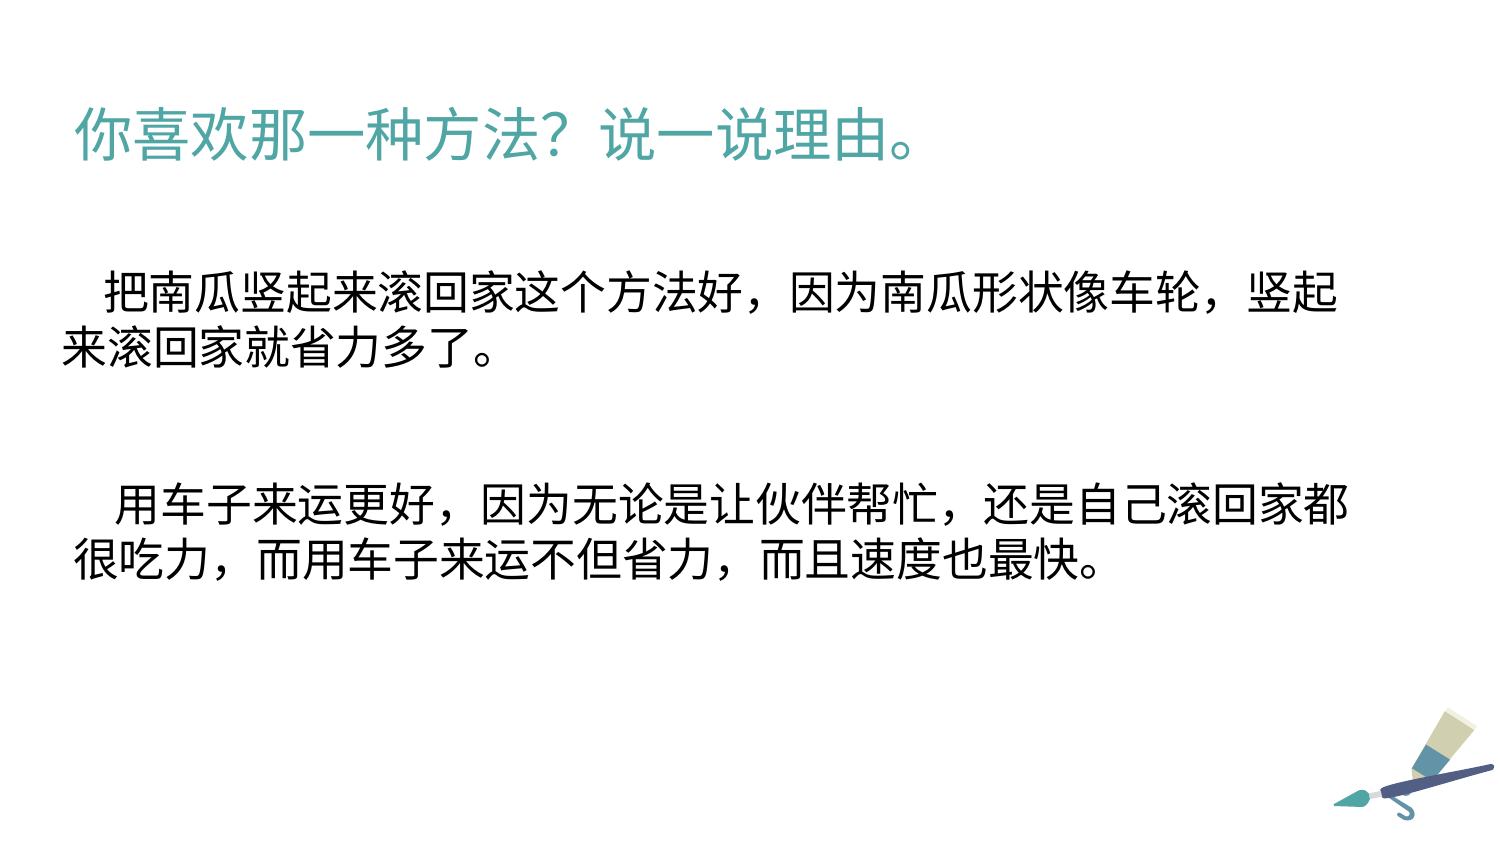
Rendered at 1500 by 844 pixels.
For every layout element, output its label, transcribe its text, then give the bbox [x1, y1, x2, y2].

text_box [1358, 708, 1481, 844]
text_box 你喜欢那一种方法？说一说理由。 [59, 91, 1407, 177]
text_box 用车子来运更好，因为无论是让伙伴帮忙，还是自己滚回家都很吃力，而用车子来运不但省力，而且速度也最快。 [58, 468, 1407, 594]
text_box 把南瓜竖起来滚回家这个方法好，因为南瓜形状像车轮，竖起来滚回家就省力多了。 [46, 256, 1395, 382]
